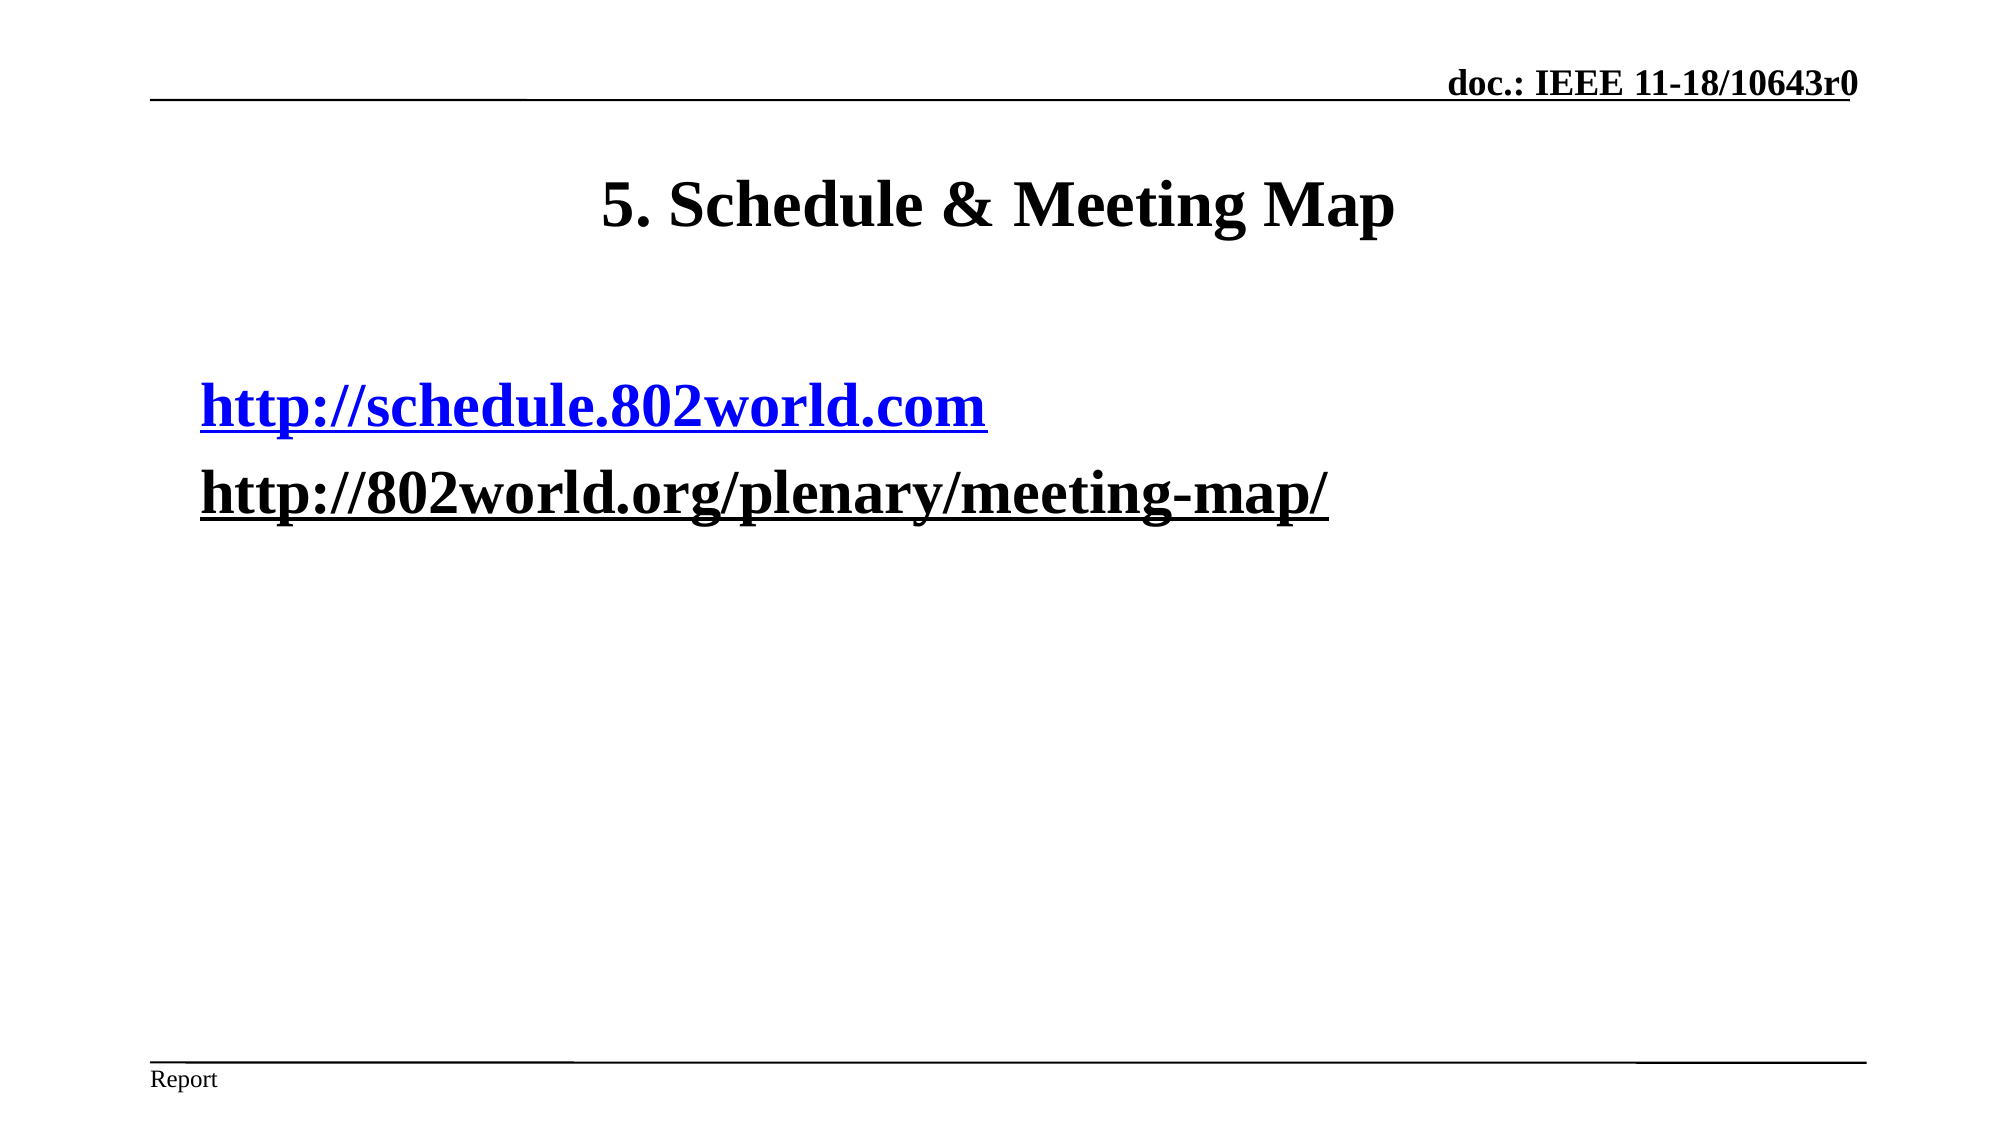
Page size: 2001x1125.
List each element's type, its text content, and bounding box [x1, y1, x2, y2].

list http://schedule.802world.com http://802world.org/plenary/meeting-map/ [184, 286, 1850, 963]
title 5. Schedule & Meeting Map [149, 112, 1850, 288]
